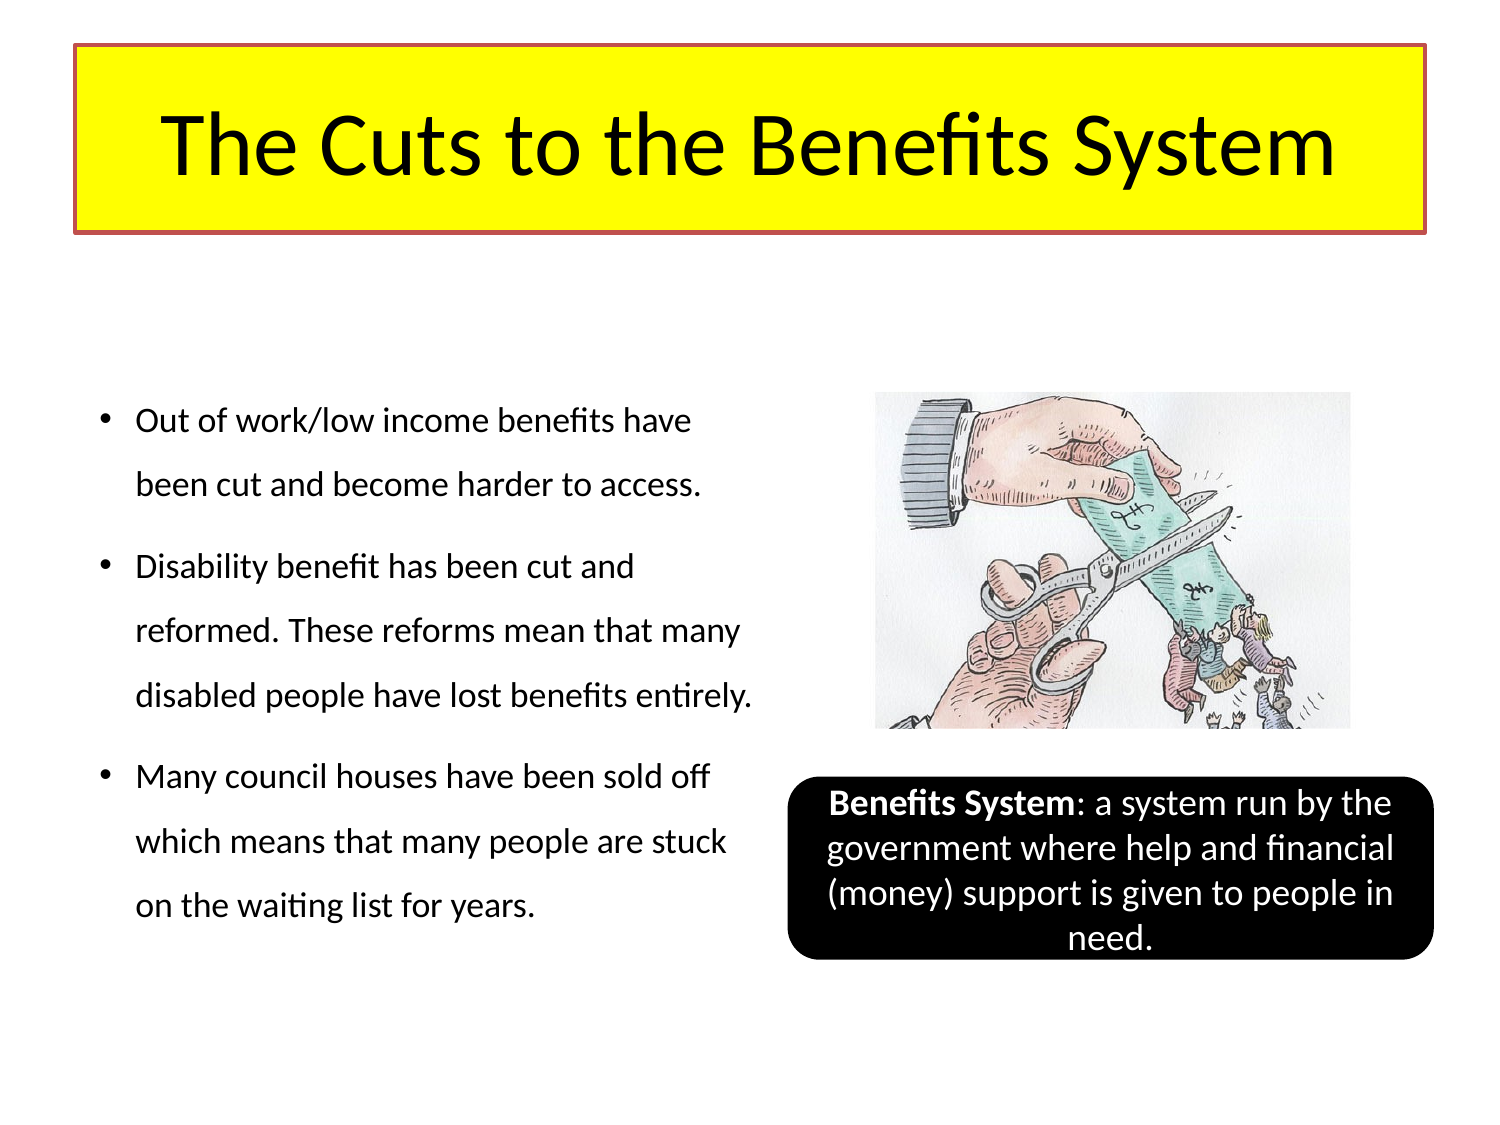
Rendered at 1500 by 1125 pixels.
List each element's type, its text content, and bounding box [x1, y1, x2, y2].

text_box Benefits System: a system run by the government where help and financial (money) support is given to people in need. [787, 776, 1434, 960]
title The Cuts to the Benefits System [73, 43, 1427, 235]
picture [841, 391, 1380, 729]
text_box Out of work/low income benefits have been cut and become harder to access. Disability benefit has been cut and reformed. These reforms mean that many disabled people have lost benefits entirely. Many council houses have been sold off which means that many people are stuck on the waiting list for years. [88, 369, 772, 985]
